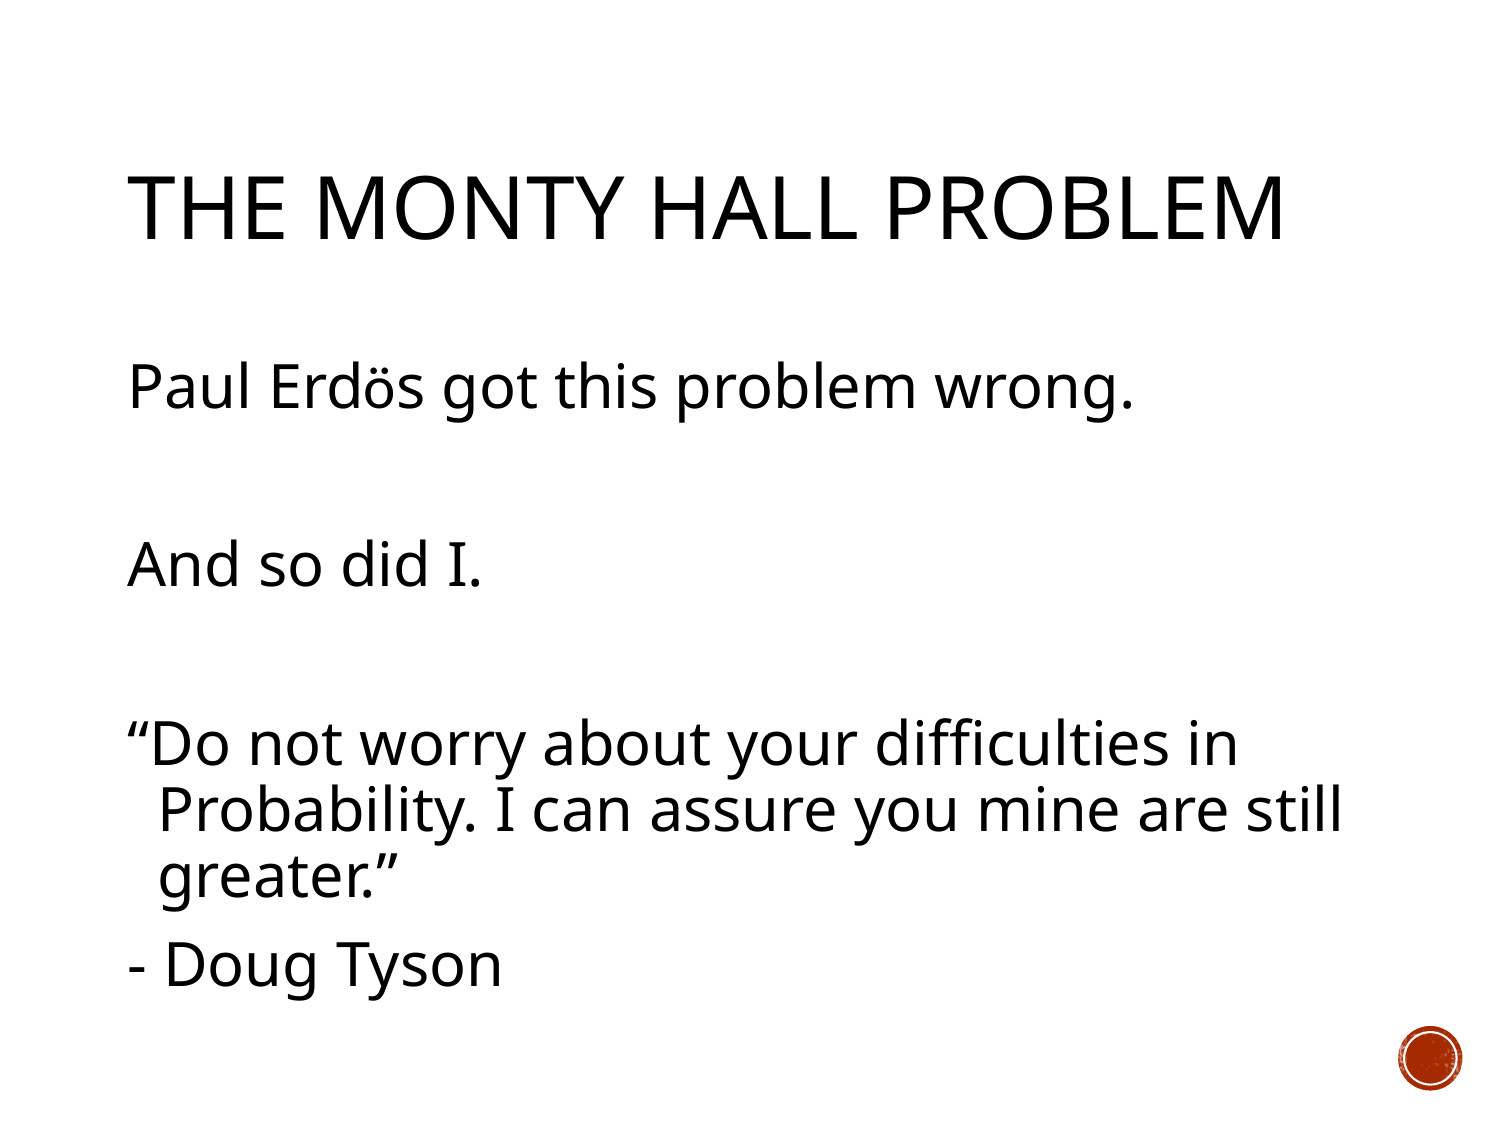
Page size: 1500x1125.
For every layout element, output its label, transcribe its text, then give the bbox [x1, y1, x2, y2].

title The Monty Hall Problem [112, 79, 1388, 344]
list Paul Erdös got this problem wrong. And so did I. “Do not worry about your difficulties in Probability. I can assure you mine are still greater.” - Doug Tyson [112, 348, 1388, 1013]
